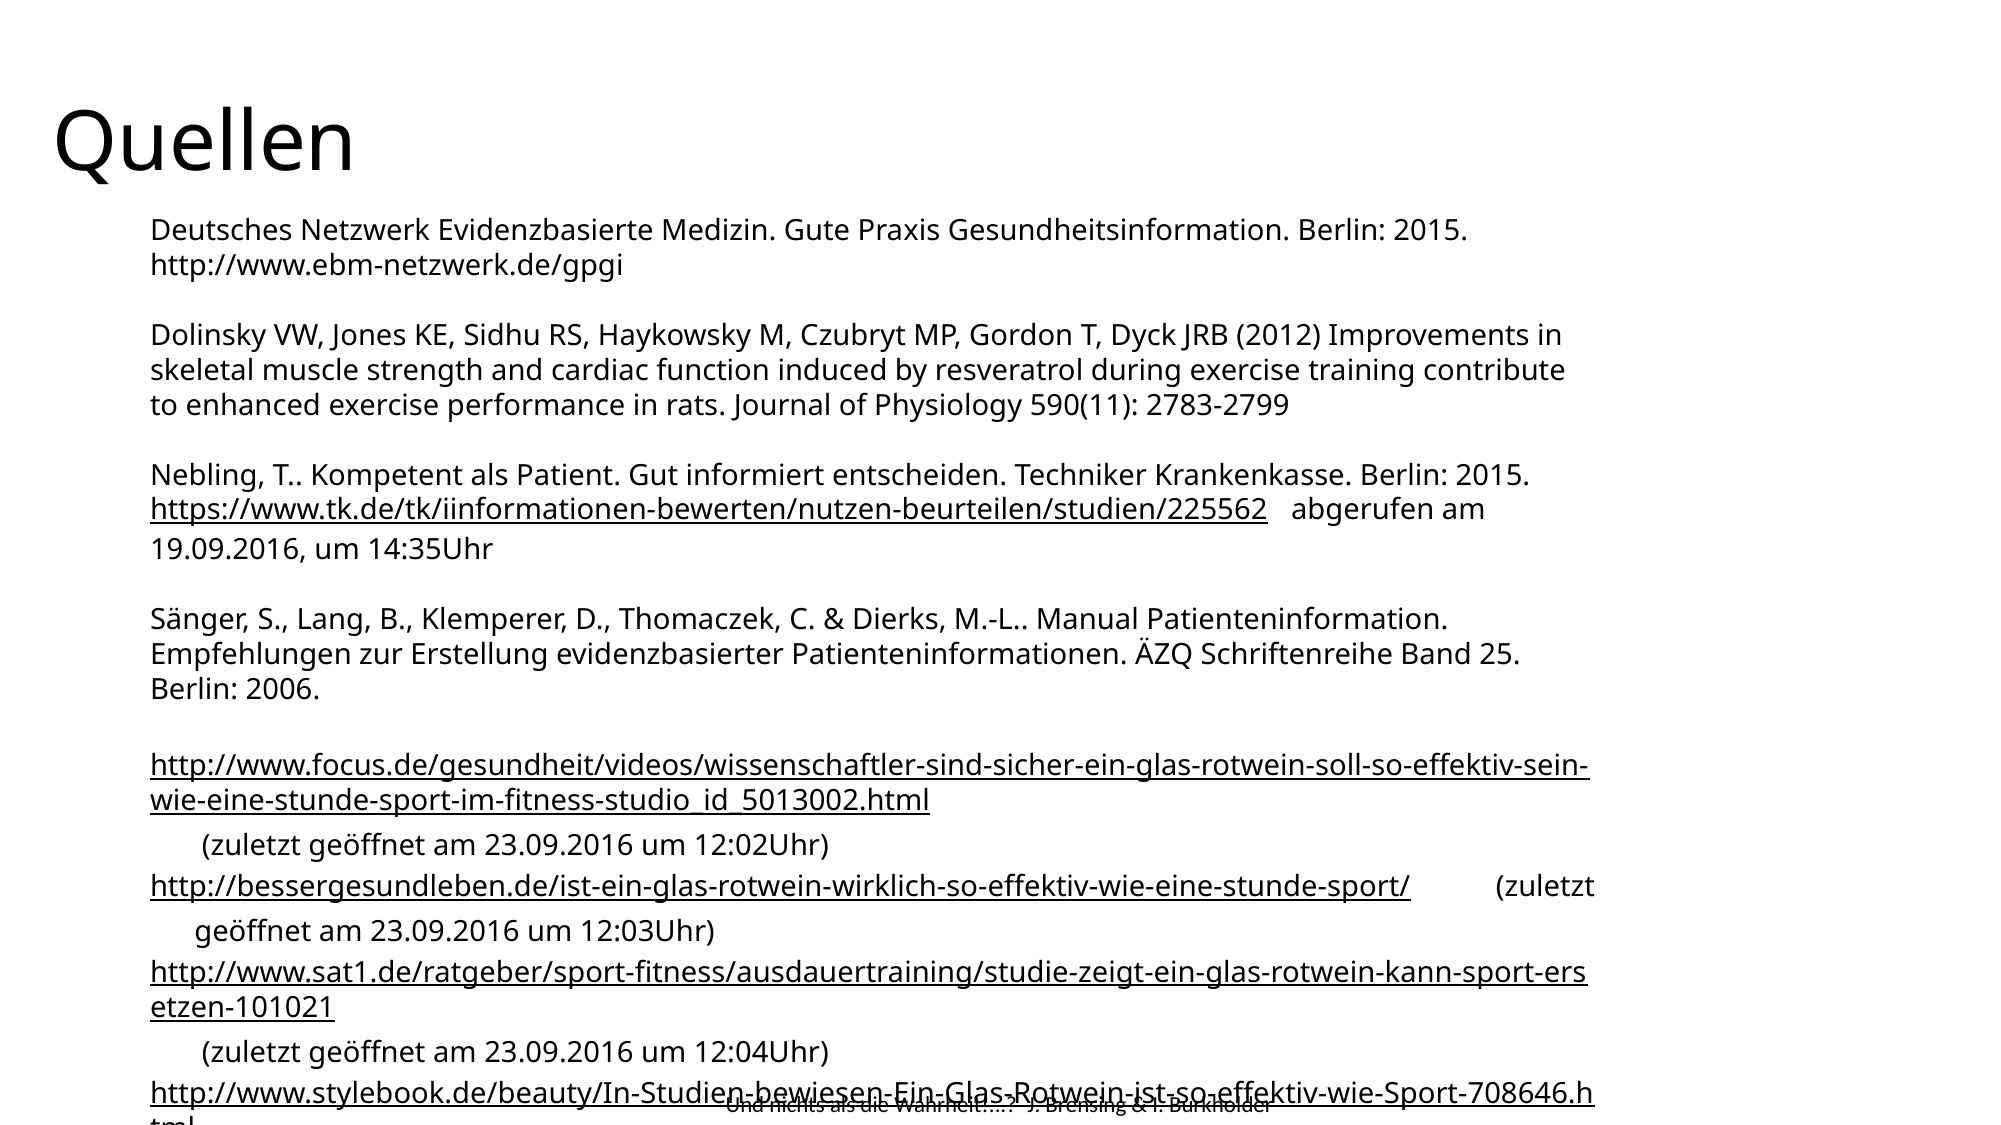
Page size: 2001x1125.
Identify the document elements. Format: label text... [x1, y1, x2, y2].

text_box Deutsches Netzwerk Evidenzbasierte Medizin. Gute Praxis Gesundheitsinformation. Berlin: 2015. http://www.ebm-netzwerk.de/gpgi Dolinsky VW, Jones KE, Sidhu RS, Haykowsky M, Czubryt MP, Gordon T, Dyck JRB (2012) Improvements in skeletal muscle strength and cardiac function induced by resveratrol during exercise training contribute to enhanced exercise performance in rats. Journal of Physiology 590(11): 2783-2799 Nebling, T.. Kompetent als Patient. Gut informiert entscheiden. Techniker Krankenkasse. Berlin: 2015. https://www.tk.de/tk/iinformationen-bewerten/nutzen-beurteilen/studien/225562 abgerufen am 19.09.2016, um 14:35Uhr Sänger, S., Lang, B., Klemperer, D., Thomaczek, C. & Dierks, M.-L.. Manual Patienteninformation. Empfehlungen zur Erstellung evidenzbasierter Patienteninformationen. ÄZQ Schriftenreihe Band 25. Berlin: 2006. http://www.focus.de/gesundheit/videos/wissenschaftler-sind-sicher-ein-glas-rotwein-soll-so-effektiv-sein-wie-eine-stunde-sport-im-fitness-studio_id_5013002.html (zuletzt geöffnet am 23.09.2016 um 12:02Uhr) http://bessergesundleben.de/ist-ein-glas-rotwein-wirklich-so-effektiv-wie-eine-stunde-sport/ (zuletzt geöffnet am 23.09.2016 um 12:03Uhr) http://www.sat1.de/ratgeber/sport-fitness/ausdauertraining/studie-zeigt-ein-glas-rotwein-kann-sport-ersetzen-101021 (zuletzt geöffnet am 23.09.2016 um 12:04Uhr) http://www.stylebook.de/beauty/In-Studien-bewiesen-Ein-Glas-Rotwein-ist-so-effektiv-wie-Sport-708646.html (zuletzt geöffnet am 23.09.2016 um 12:04Uhr) http://www.fem.com/lifestyle/news/rotwein-soll-eine-stunde-sport-ersetzen (zuletzt geöffnet am 23.09.2016 um 12:05Uhr) [135, 203, 1610, 1125]
title Quellen [37, 34, 1763, 253]
text_box Und nichts als die Wahrheit!...? J. Brensing & I. Burkholder [710, 1082, 1289, 1125]
